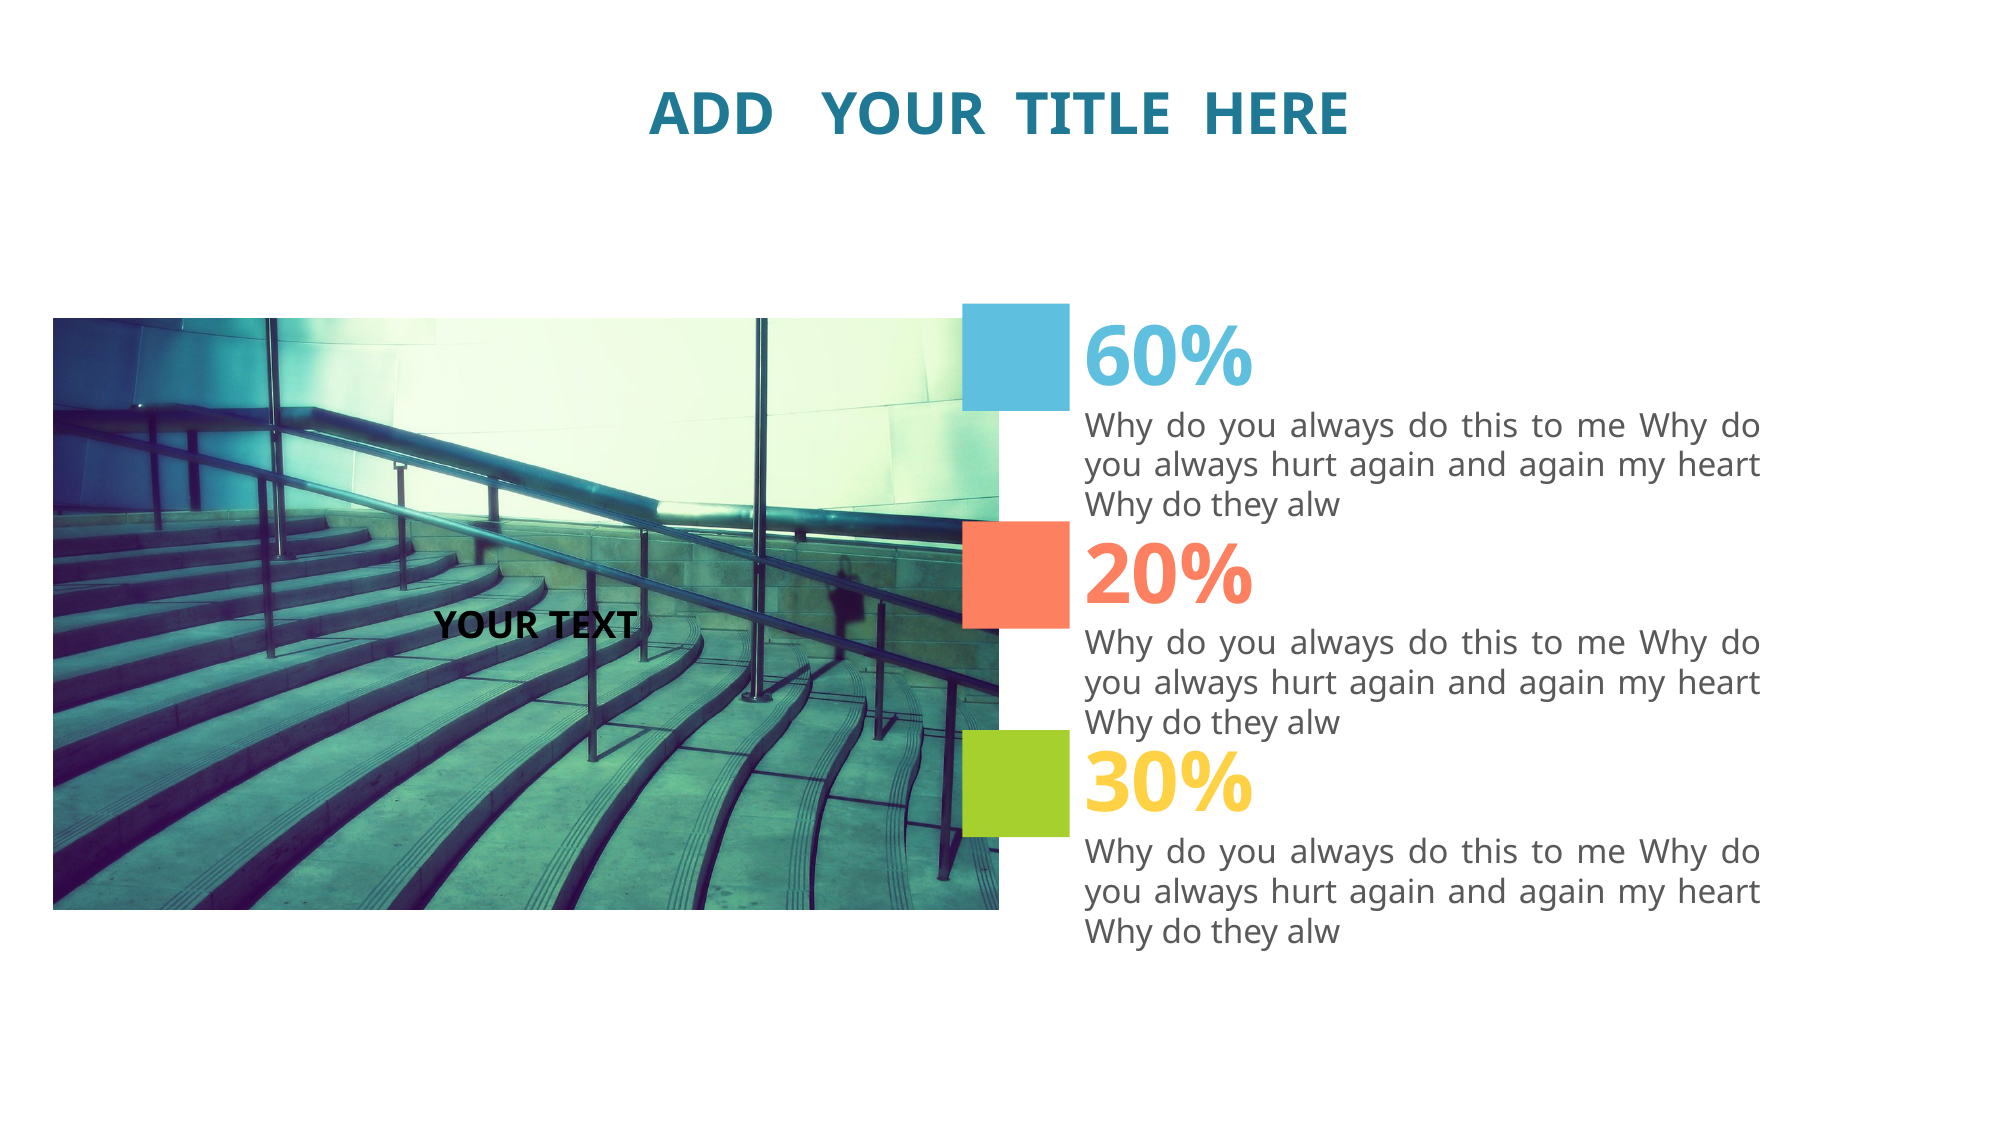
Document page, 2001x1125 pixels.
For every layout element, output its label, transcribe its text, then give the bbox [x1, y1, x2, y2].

text_box 60% [1069, 294, 1544, 396]
text_box [1003, 521, 1069, 629]
picture [53, 318, 999, 910]
text_box 20% [1069, 512, 1544, 613]
text_box Why do you always do this to me Why do you always hurt again and again my heart Why do they alw [1069, 396, 1777, 531]
text_box [962, 303, 1069, 411]
text_box Why do you always do this to me Why do you always hurt again and again my heart Why do they alw [1069, 613, 1777, 749]
text_box 30% [1069, 721, 1544, 822]
text_box Why do you always do this to me Why do you always hurt again and again my heart Why do they alw [1069, 822, 1777, 958]
text_box ADD YOUR TITLE HERE [496, 68, 1504, 154]
text_box [1003, 730, 1069, 838]
